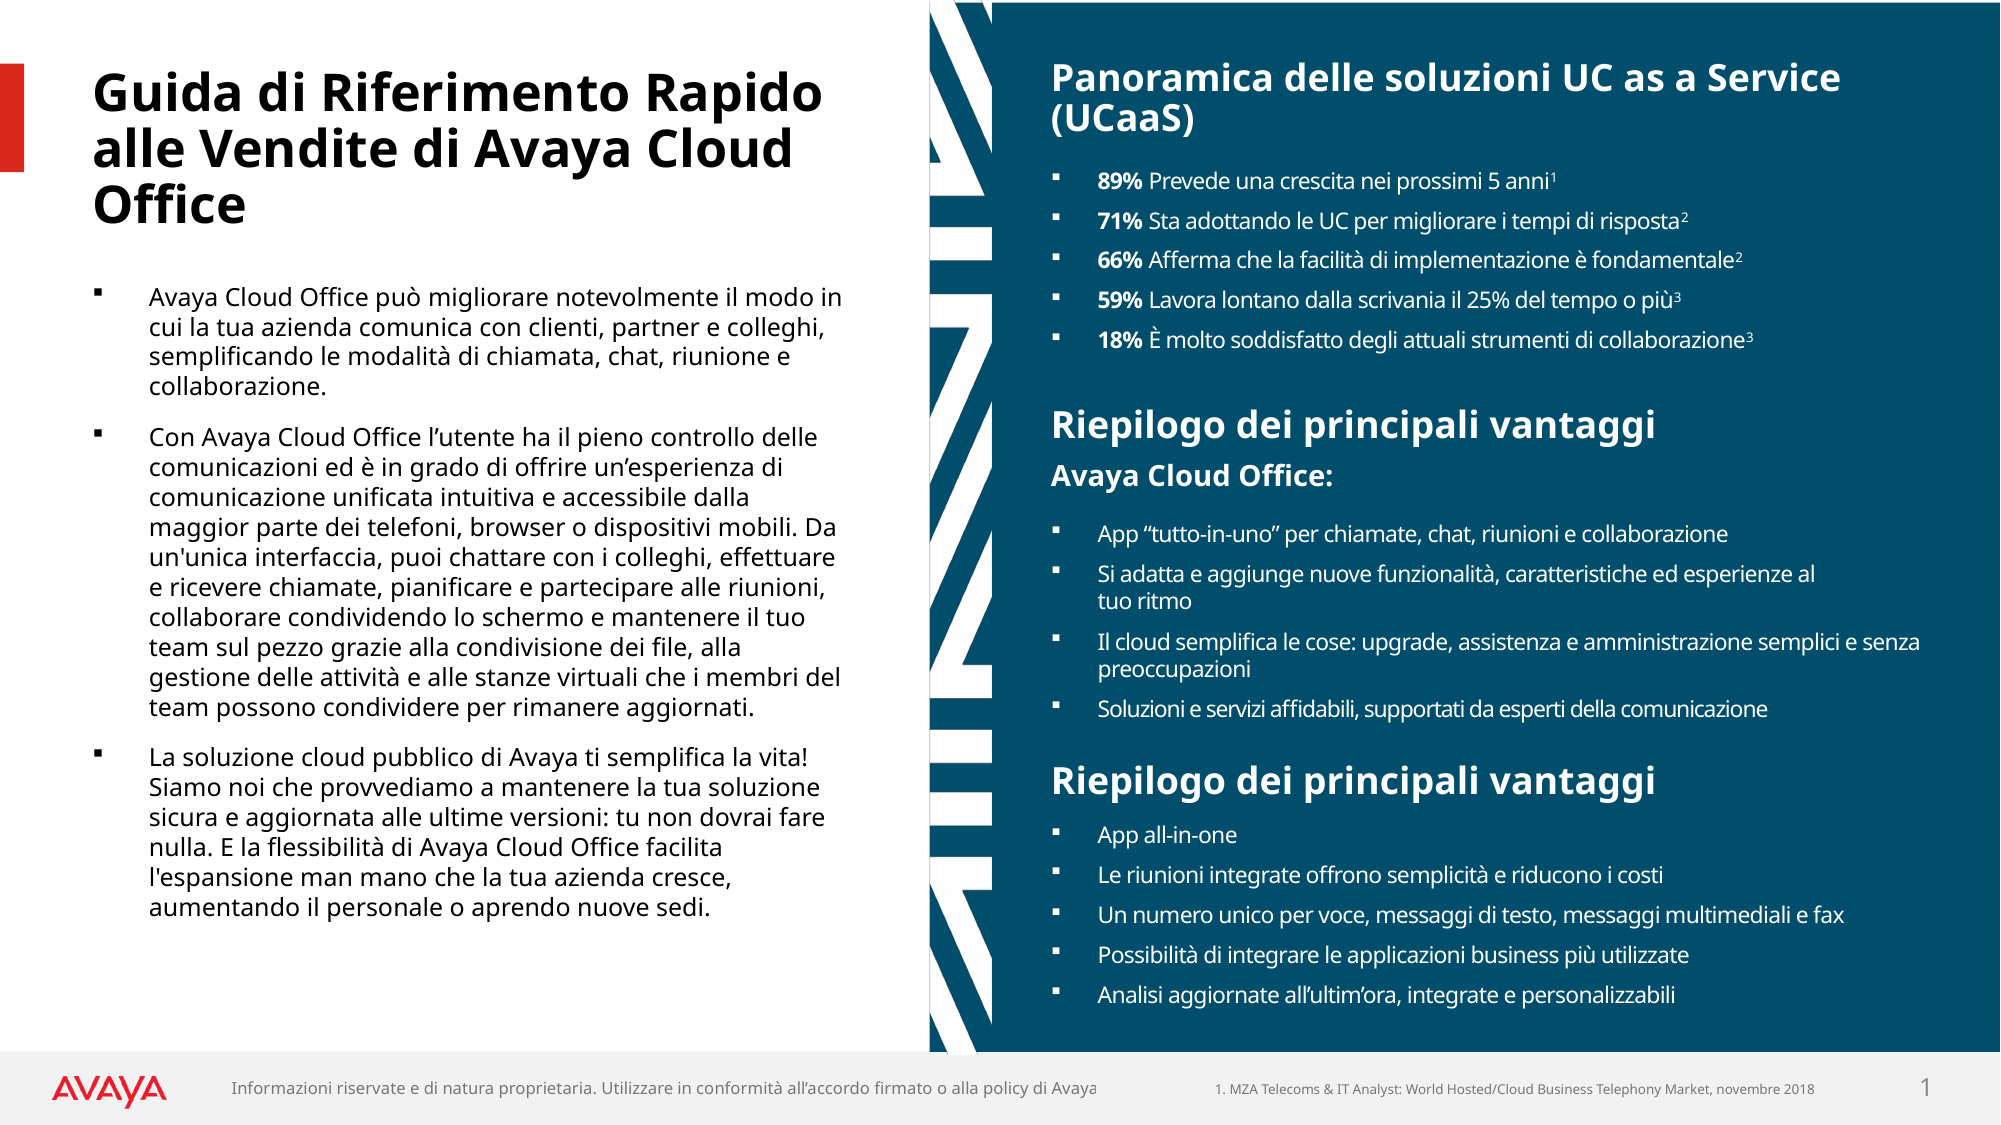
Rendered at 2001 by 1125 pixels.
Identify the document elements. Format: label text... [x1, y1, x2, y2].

text_box [992, 2, 2000, 1053]
picture [929, 227, 991, 260]
picture [929, 947, 992, 1055]
picture [929, 535, 991, 698]
picture [929, 406, 991, 609]
picture [929, 730, 991, 763]
picture [929, 71, 984, 196]
text_box Riepilogo dei principali vantaggi [1036, 754, 1786, 810]
picture [929, 0, 992, 149]
text_box Guida di Riferimento Rapido alle Vendite di Avaya Cloud Office [77, 58, 855, 192]
text_box 89% Prevede una crescita nei prossimi 5 anni1 71% Sta adottando le UC per migliorare i tempi di risposta2 66% Afferma che la facilità di implementazione è fondamentale2 59% Lavora lontano dalla scrivania il 25% del tempo o più3 18% È molto soddisfatto degli attuali strumenti di collaborazione3 [1036, 158, 1913, 361]
text_box Avaya Cloud Office: [1036, 454, 1591, 501]
picture [929, 294, 991, 483]
text_box Riepilogo dei principali vantaggi [1036, 398, 1911, 454]
text_box App “tutto-in-uno” per chiamate, chat, riunioni e collaborazione Si adatta e aggiunge nuove funzionalità, caratteristiche ed esperienze al tuo ritmo Il cloud semplifica le cose: upgrade, assistenza e amministrazione semplici e senza preoccupazioni Soluzioni e servizi affidabili, supportati da esperti della comunicazione [1036, 512, 1947, 730]
picture [929, 857, 991, 1020]
text_box Panoramica delle soluzioni UC as a Service (UCaaS) [1036, 51, 1883, 148]
text_box [0, 63, 25, 173]
text_box 1. MZA Telecoms & IT Analyst: World Hosted/Cloud Business Telephony Market, novembre 2018 [1199, 1075, 2000, 1105]
list Avaya Cloud Office può migliorare notevolmente il modo in cui la tua azienda comunica con clienti, partner e colleghi, semplificando le modalità di chiamata, chat, riunione e collaborazione. Con Avaya Cloud Office l’utente ha il pieno controllo delle comunicazioni ed è in grado di offrire un’esperienza di comunicazione unificata intuitiva e accessibile dalla maggior parte dei telefoni, browser o dispositivi mobili. Da un'unica interfaccia, puoi chattare con i colleghi, effettuare e ricevere chiamate, pianificare e partecipare alle riunioni, collaborare condividendo lo schermo e mantenere il tuo team sul pezzo grazie alla condivisione dei file, alla gestione delle attività e alle stanze virtuali che i membri del team possono condividere per rimanere aggiornati. La soluzione cloud pubblico di Avaya ti semplifica la vita! Siamo noi che provvediamo a mantenere la tua soluzione sicura e aggiornata alle ultime versioni: tu non dovrai fare nulla. E la flessibilità di Avaya Cloud Office facilita l'espansione man mano che la tua azienda cresce, aumentando il personale o aprendo nuove sedi. [77, 273, 864, 1052]
text_box App all-in-one Le riunioni integrate offrono semplicità e riducono i costi Un numero unico per voce, messaggi di testo, messaggi multimediali e fax Possibilità di integrare le applicazioni business più utilizzate Analisi aggiornate all’ultim’ora, integrate e personalizzabili [1036, 813, 1926, 1016]
picture [929, 792, 991, 825]
